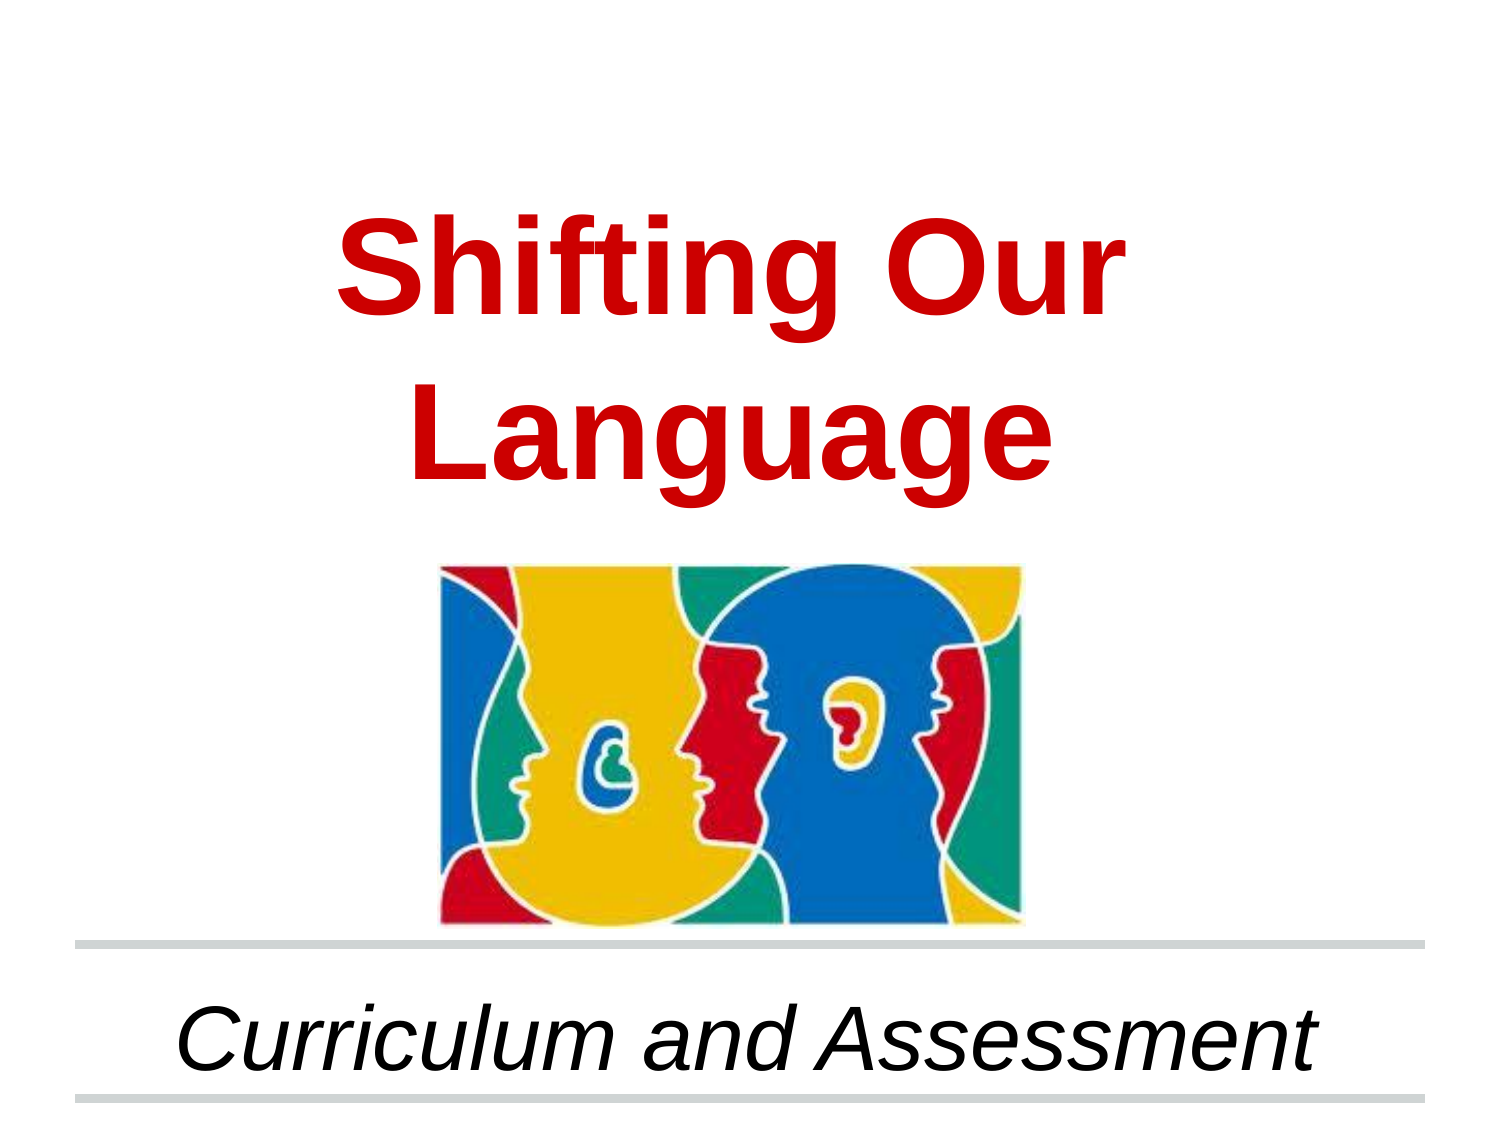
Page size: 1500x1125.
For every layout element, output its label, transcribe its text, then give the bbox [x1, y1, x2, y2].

picture [437, 563, 1026, 930]
text_box Shifting Our Language [75, 169, 1389, 475]
list Curriculum and Assessment [75, 963, 1425, 1078]
